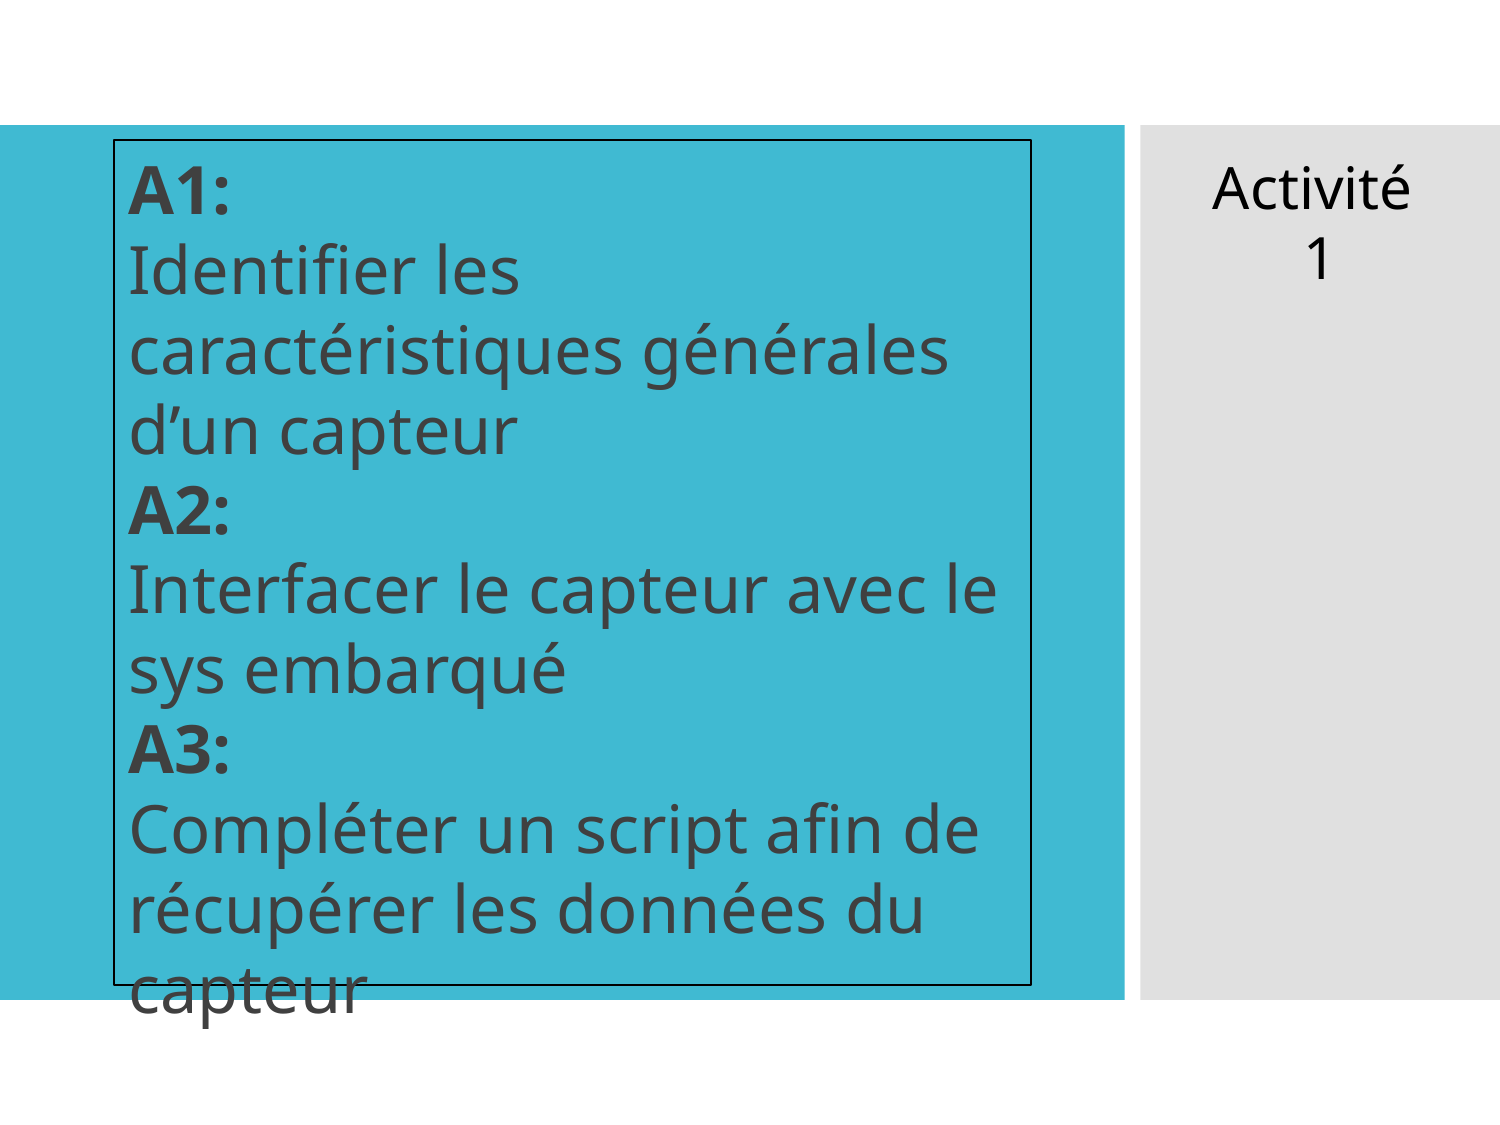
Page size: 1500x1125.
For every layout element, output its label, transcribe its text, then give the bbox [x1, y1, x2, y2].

text_box Activité 1 [1140, 143, 1500, 299]
text_box A1: Identifier les caractéristiques générales d’un capteur A2: Interfacer le capteur avec le sys embarqué A3: Compléter un script afin de récupérer les données du capteur [113, 139, 1032, 986]
